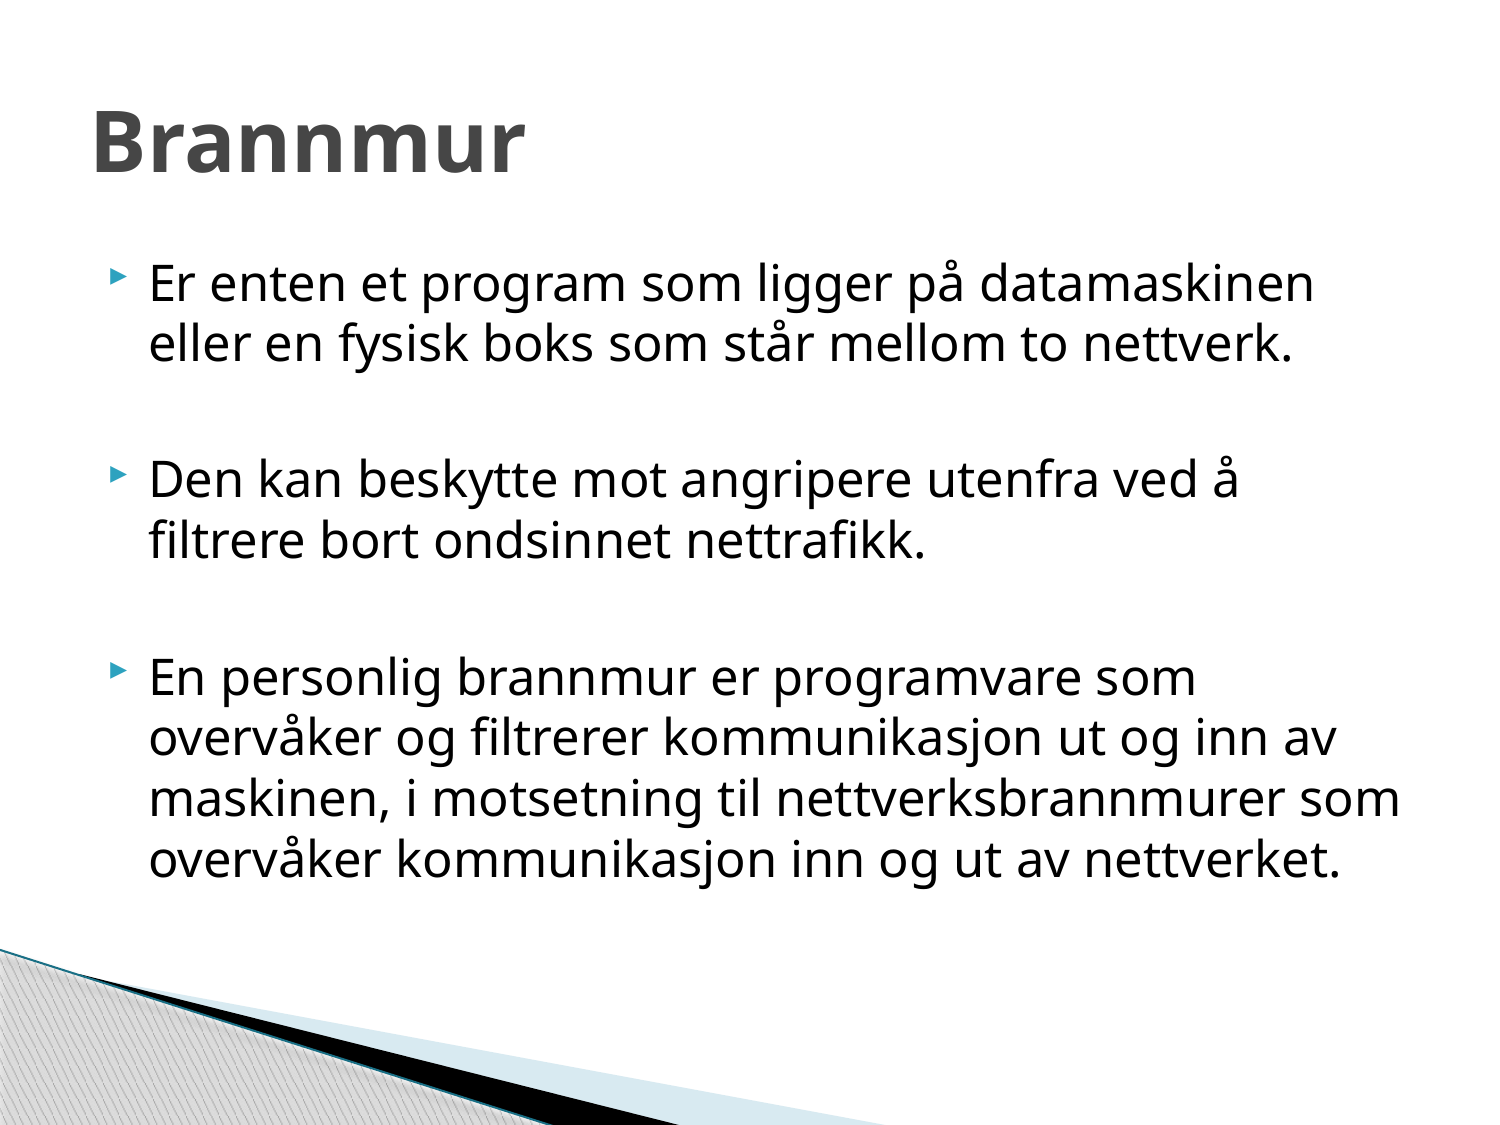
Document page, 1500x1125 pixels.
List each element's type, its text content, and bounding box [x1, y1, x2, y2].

title Brannmur [75, 45, 1425, 233]
list Er enten et program som ligger på datamaskinen eller en fysisk boks som står mellom to nettverk. Den kan beskytte mot angripere utenfra ved å filtrere bort ondsinnet nettrafikk. En personlig brannmur er programvare som overvåker og filtrerer kommunikasjon ut og inn av maskinen, i motsetning til nettverksbrannmurer som overvåker kommunikasjon inn og ut av nettverket. [75, 243, 1425, 986]
